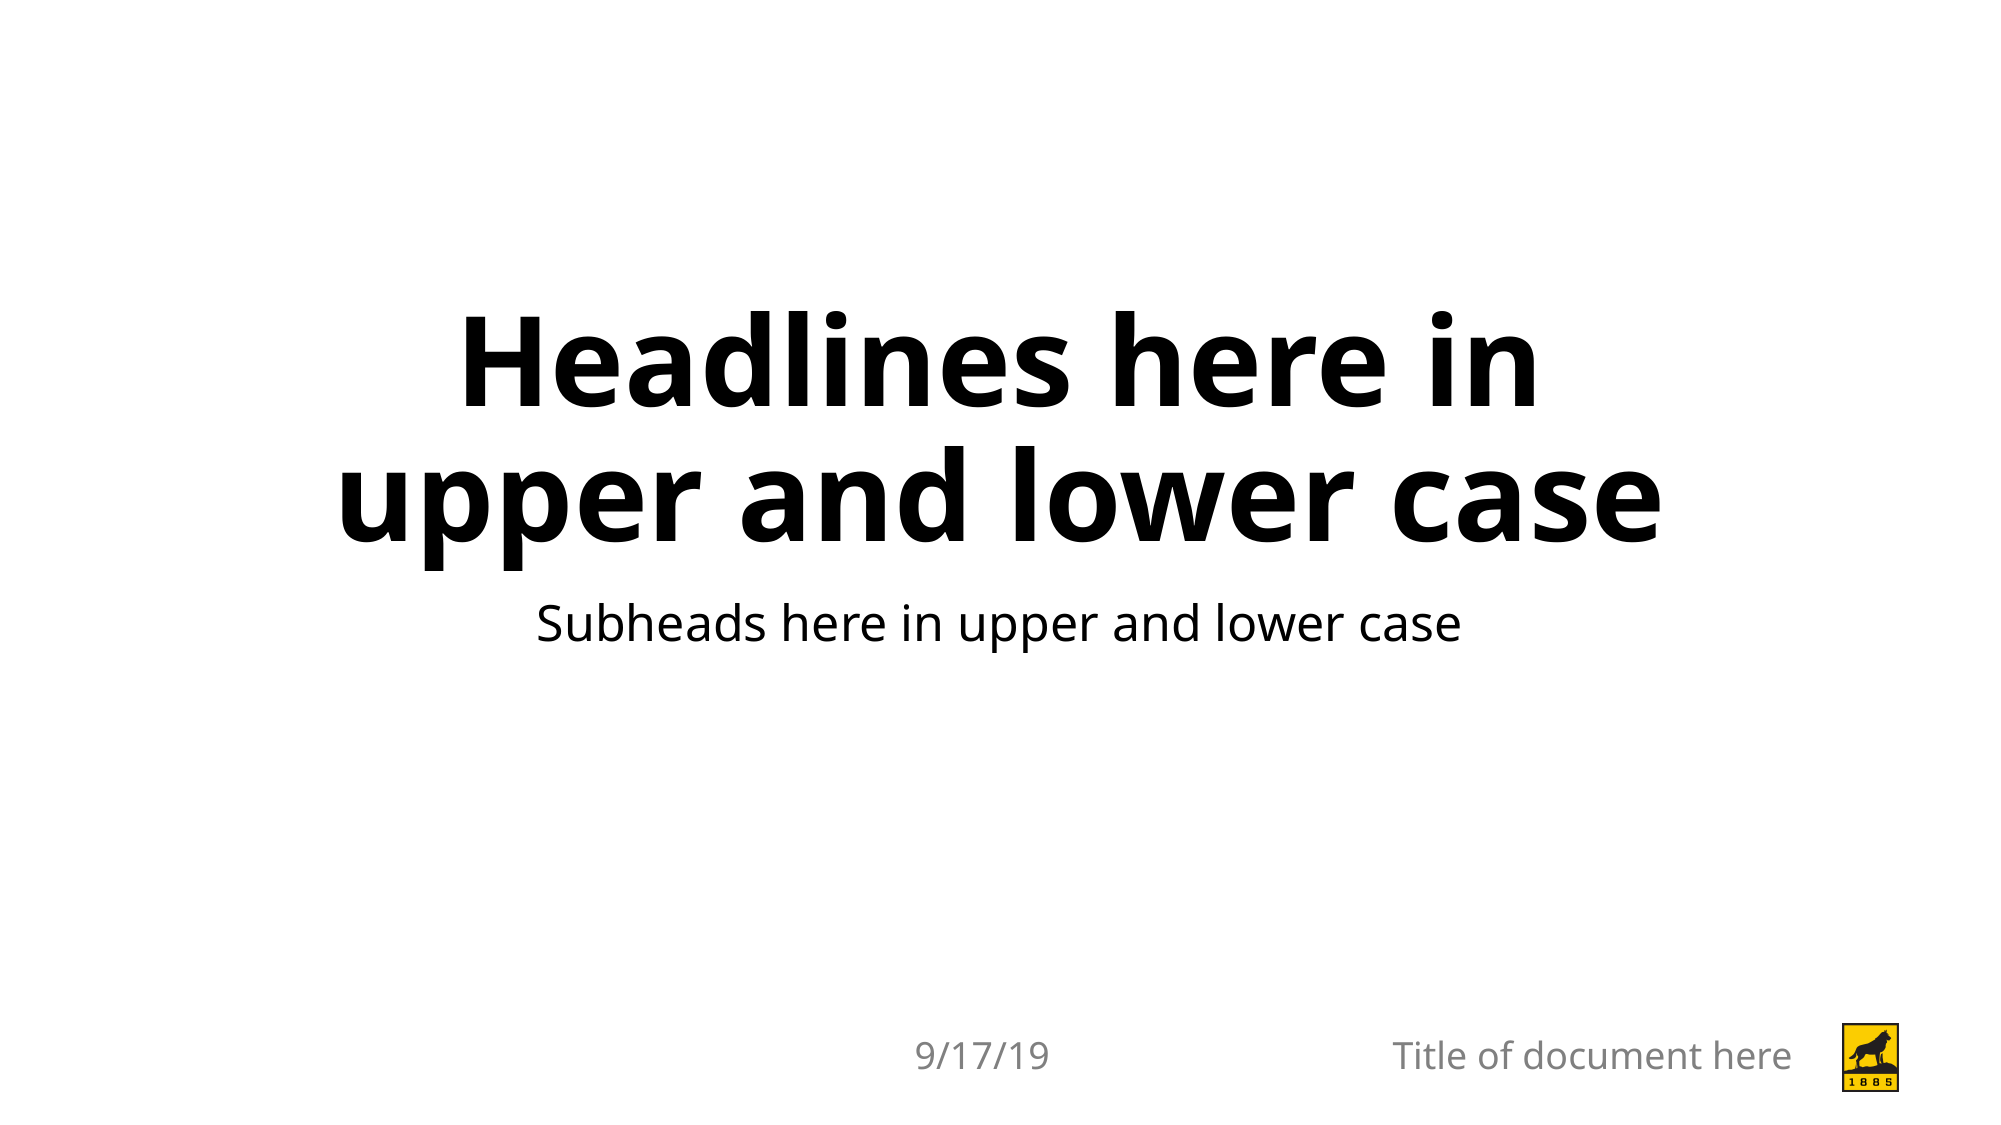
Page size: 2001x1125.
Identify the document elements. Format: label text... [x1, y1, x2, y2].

title Headlines here in upper and lower case [249, 184, 1750, 576]
subtitle Subheads here in upper and lower case [249, 590, 1750, 863]
slide_number Title of document here [1357, 1024, 1808, 1085]
picture [1842, 1023, 1899, 1092]
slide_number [757, 1024, 1208, 1085]
